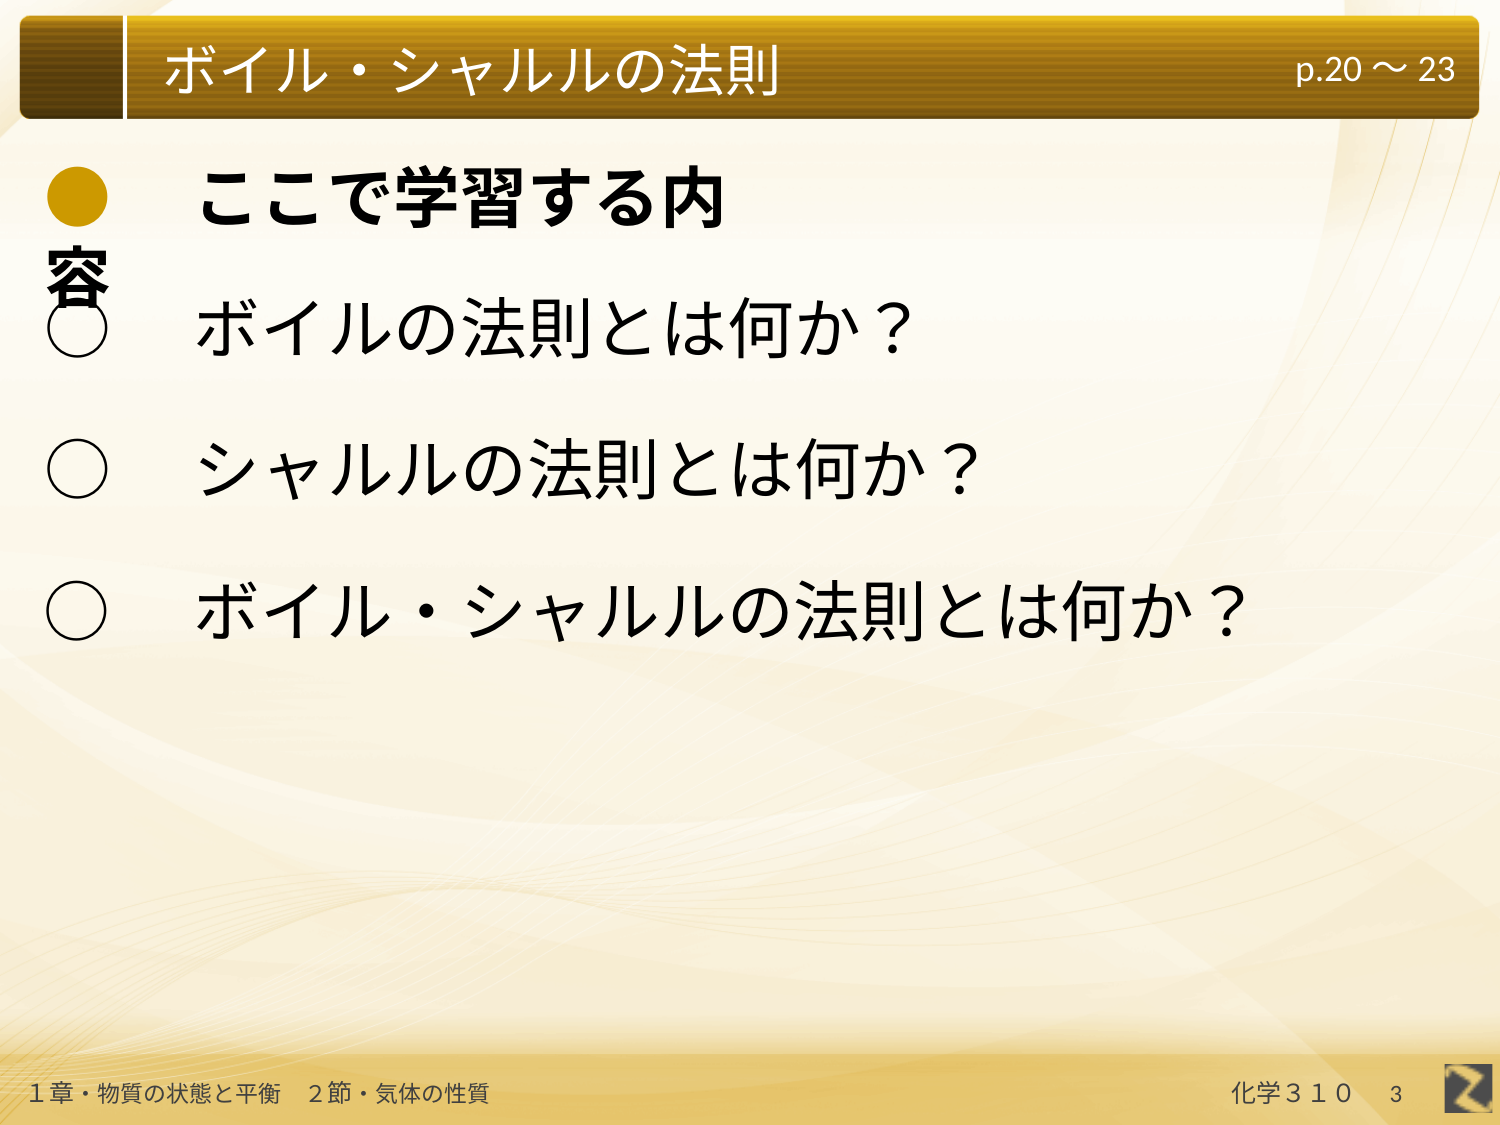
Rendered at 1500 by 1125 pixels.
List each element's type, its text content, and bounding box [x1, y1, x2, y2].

text_box ○ ボイルの法則とは何か？ [29, 279, 1500, 374]
text_box ● ここで学習する内容 [29, 148, 798, 279]
picture [0, 0, 1500, 1125]
slide_number 3 [1356, 1070, 1436, 1118]
text_box ○ ボイル・シャルルの法則とは何か？ [29, 562, 1500, 658]
text_box ○ シャルルの法則とは何か？ [29, 420, 1500, 516]
